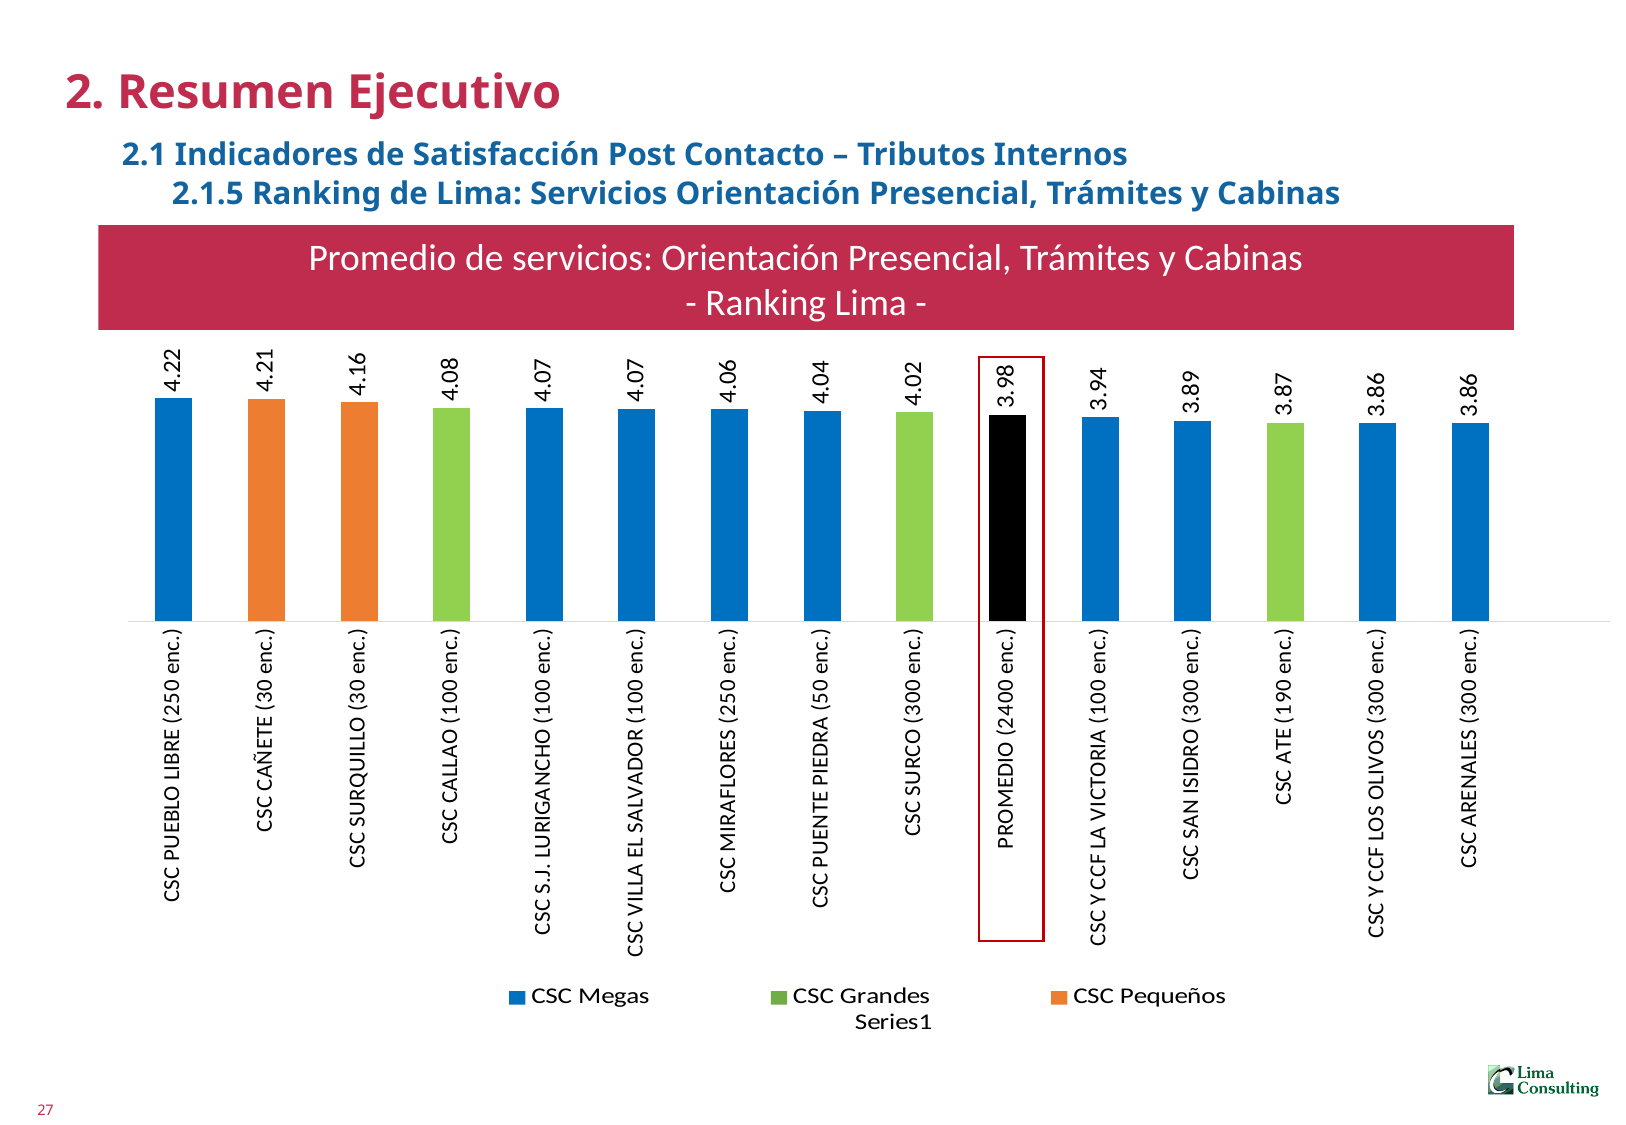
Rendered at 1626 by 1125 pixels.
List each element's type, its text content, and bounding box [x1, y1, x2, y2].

text_box Promedio de servicios: Orientación Presencial, Trámites y Cabinas - Ranking Lima - [98, 225, 1514, 330]
text_box 2. Resumen Ejecutivo 2.1 Indicadores de Satisfacción Post Contacto – Tributos Internos 2.1.5 Ranking de Lima: Servicios Orientación Presencial, Trámites y Cabinas [49, 59, 1625, 219]
picture [1488, 1065, 1599, 1097]
chart [96, 331, 1625, 1035]
